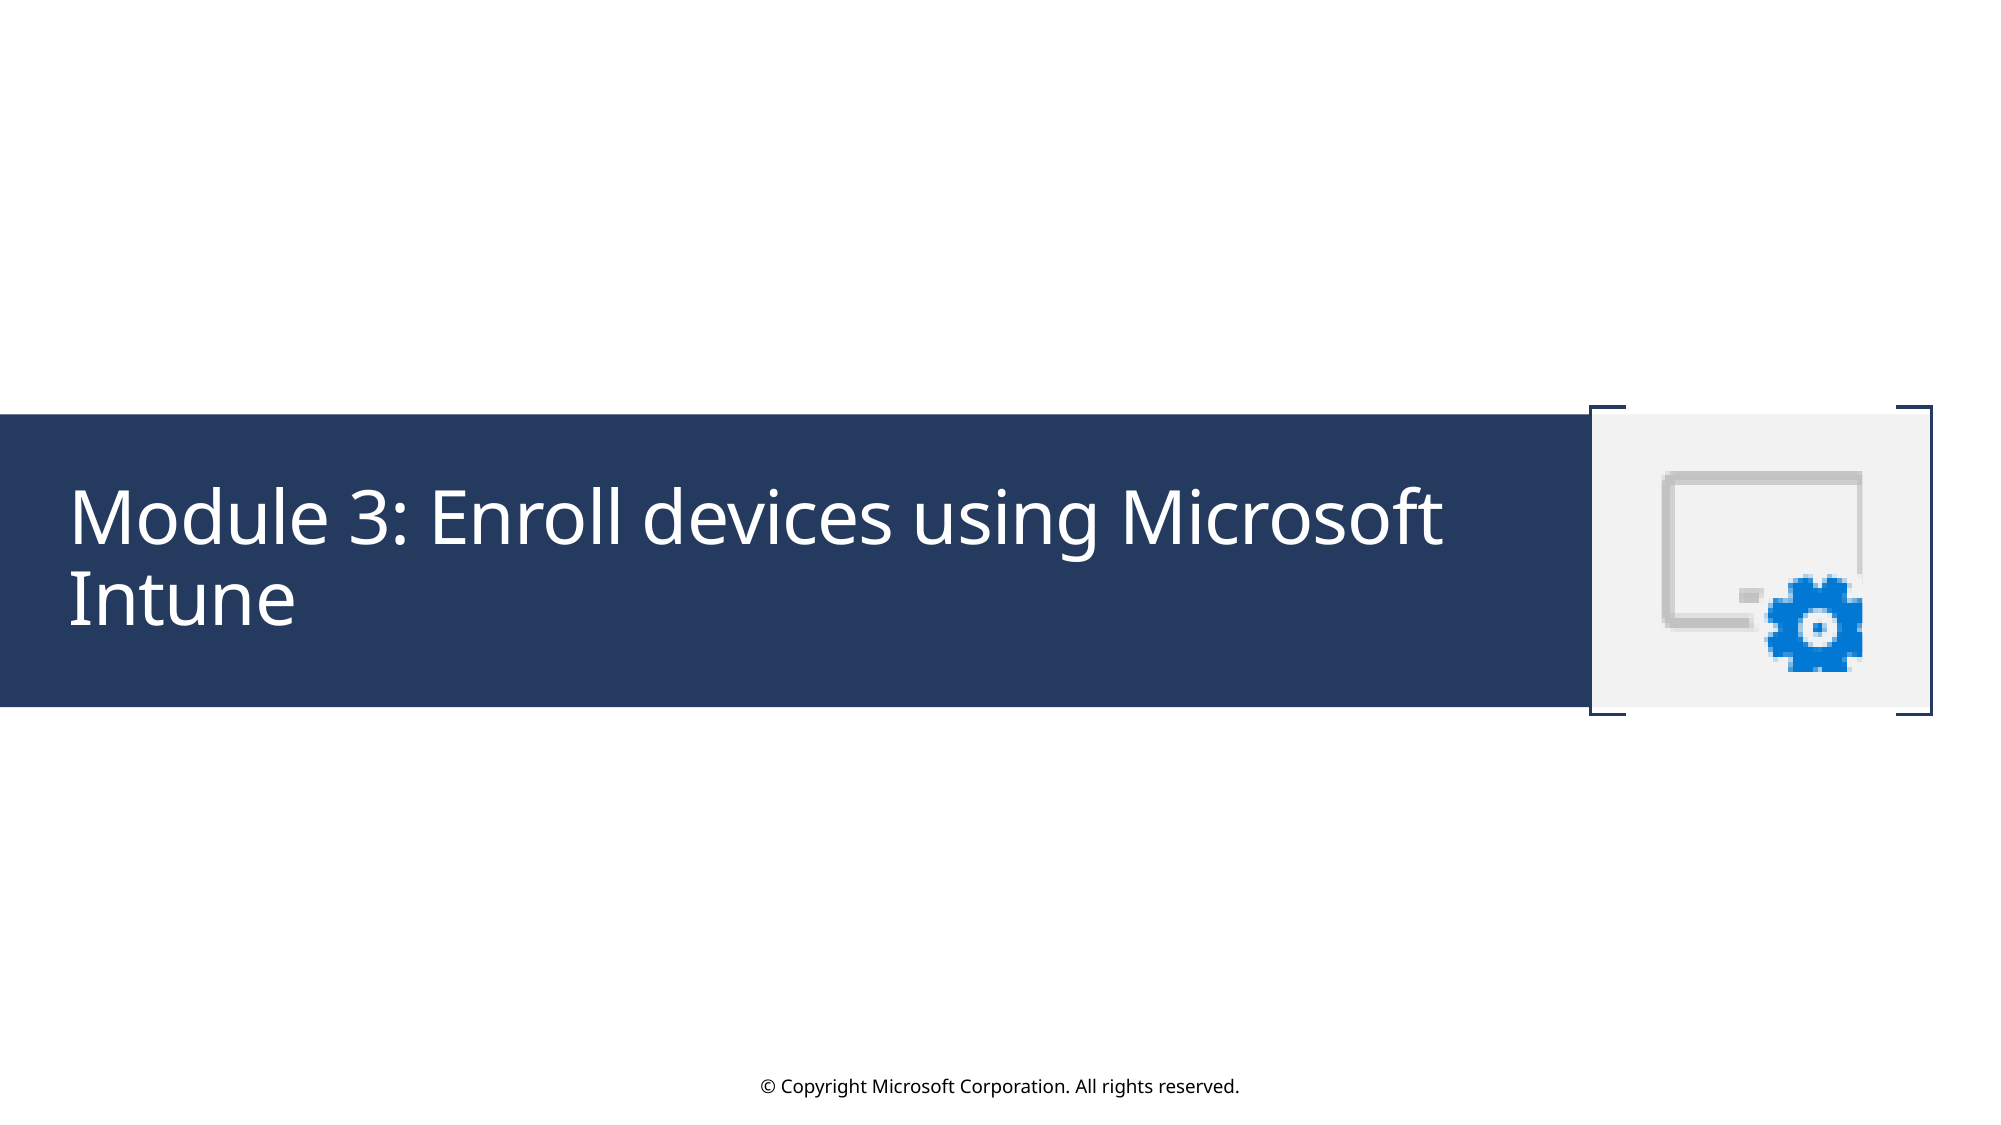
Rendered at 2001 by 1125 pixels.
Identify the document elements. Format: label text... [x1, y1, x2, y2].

picture [1661, 470, 1863, 673]
title Module 3: Enroll devices using Microsoft Intune [68, 414, 1577, 708]
